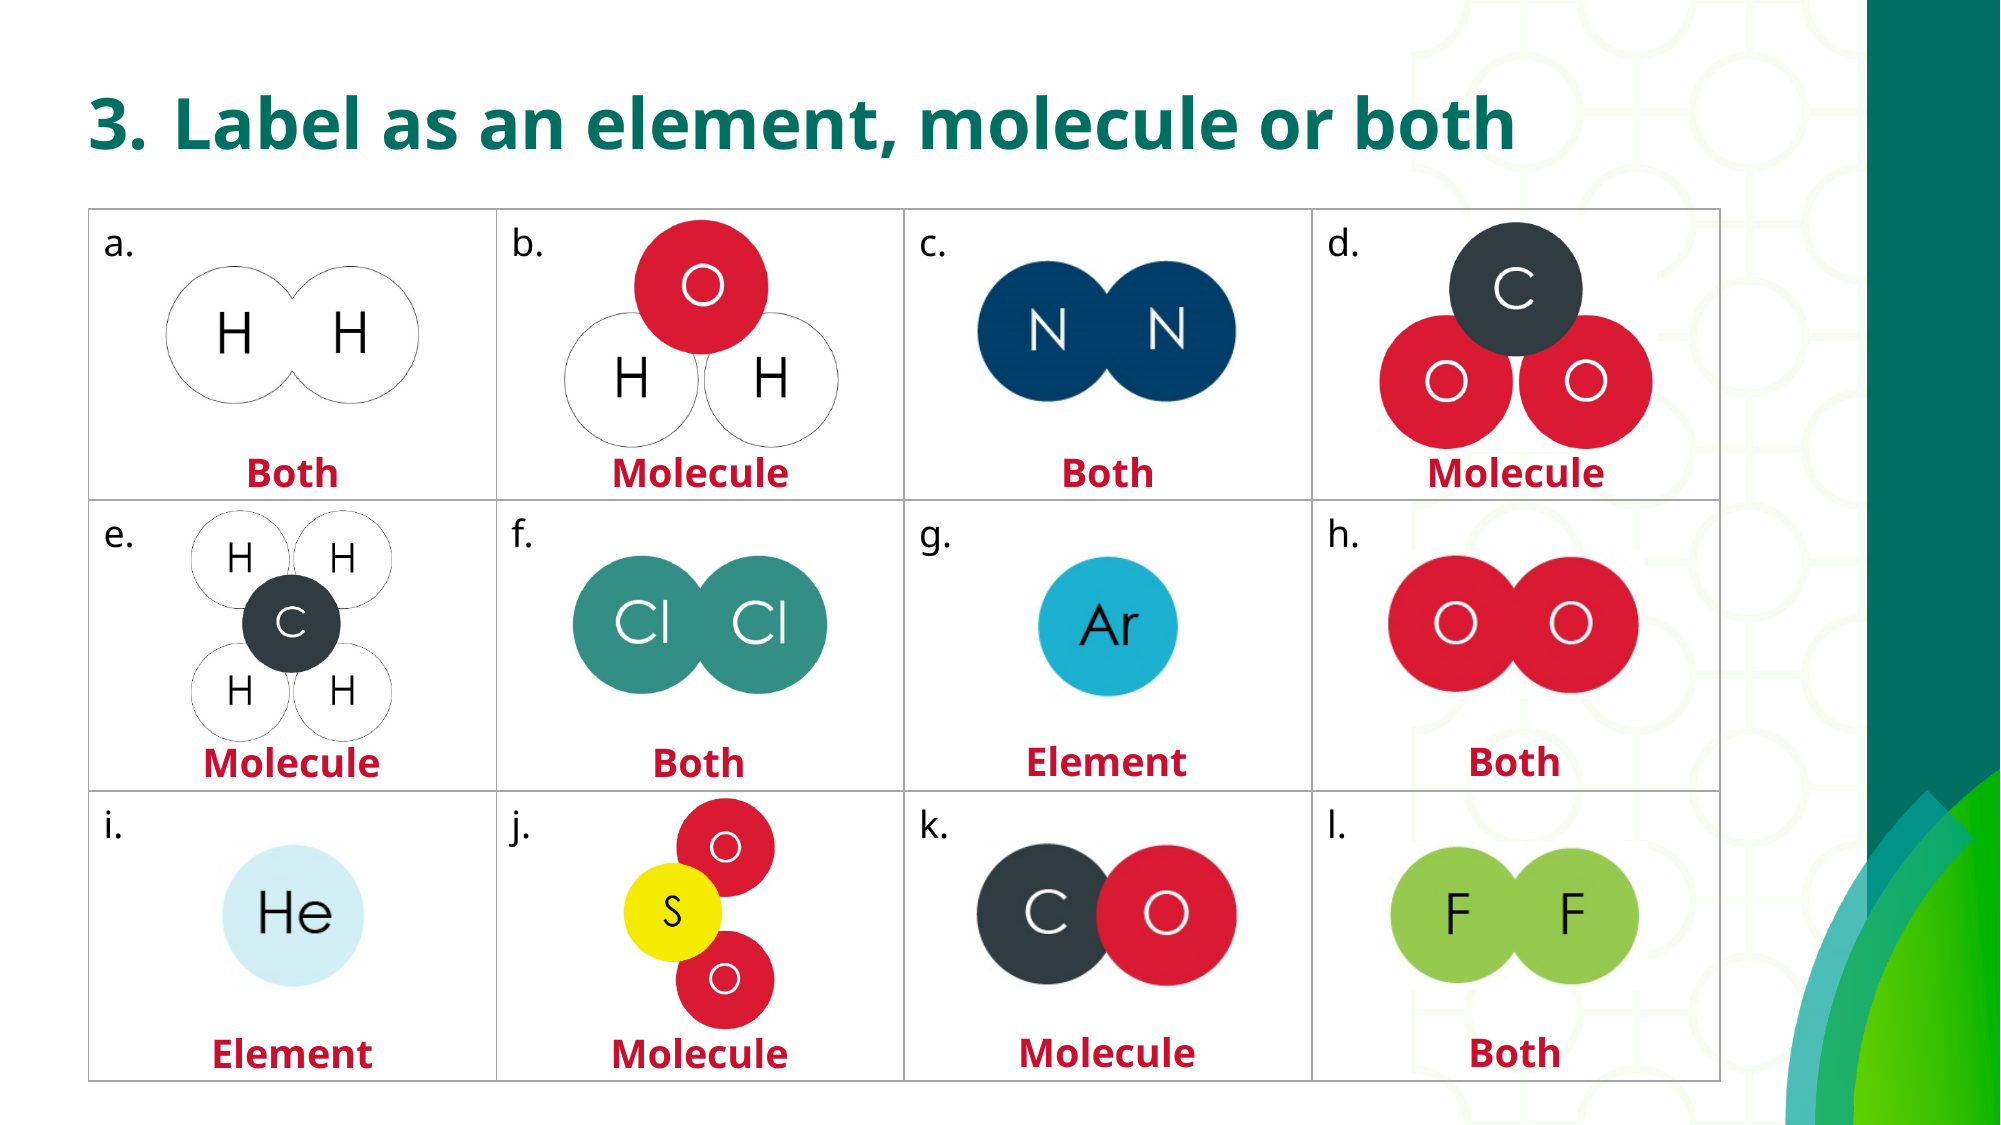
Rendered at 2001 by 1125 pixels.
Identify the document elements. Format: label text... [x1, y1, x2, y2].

text_box Both [1327, 742, 1703, 784]
picture [1385, 550, 1645, 699]
picture [570, 551, 828, 700]
title Label as an element, molecule or both [88, 88, 1654, 161]
table_cell i. [89, 792, 496, 1080]
text_box Molecule [512, 1034, 888, 1076]
picture [557, 215, 843, 452]
text_box Molecule [919, 1033, 1295, 1075]
picture [973, 259, 1240, 408]
text_box Molecule [104, 743, 480, 785]
table_cell k. [905, 792, 1311, 1080]
text_box Molecule [1328, 453, 1704, 494]
table_header b. [497, 210, 903, 499]
table_cell e. [89, 501, 496, 790]
text_box Both [105, 453, 481, 495]
text_box Both [920, 453, 1296, 494]
picture [1374, 215, 1657, 452]
table_cell f. [497, 501, 903, 790]
picture [1381, 841, 1648, 990]
picture [1030, 551, 1186, 700]
text_box Both [511, 743, 887, 785]
table_header d. [1313, 210, 1719, 499]
picture [617, 794, 781, 1031]
table_header a. [89, 210, 496, 499]
table_cell g. [905, 501, 1311, 790]
picture [971, 840, 1242, 988]
text_box Element [104, 1034, 480, 1076]
picture [160, 259, 423, 408]
table_cell h. [1313, 501, 1719, 790]
table_cell j. [497, 792, 903, 1080]
text_box Molecule [512, 453, 888, 495]
table_cell l. [1313, 792, 1719, 1080]
picture [185, 507, 398, 744]
picture [218, 840, 367, 989]
picture [1411, 0, 2001, 1125]
table_header c. [905, 210, 1311, 499]
text_box Element [919, 742, 1295, 784]
text_box Both [1327, 1033, 1703, 1075]
